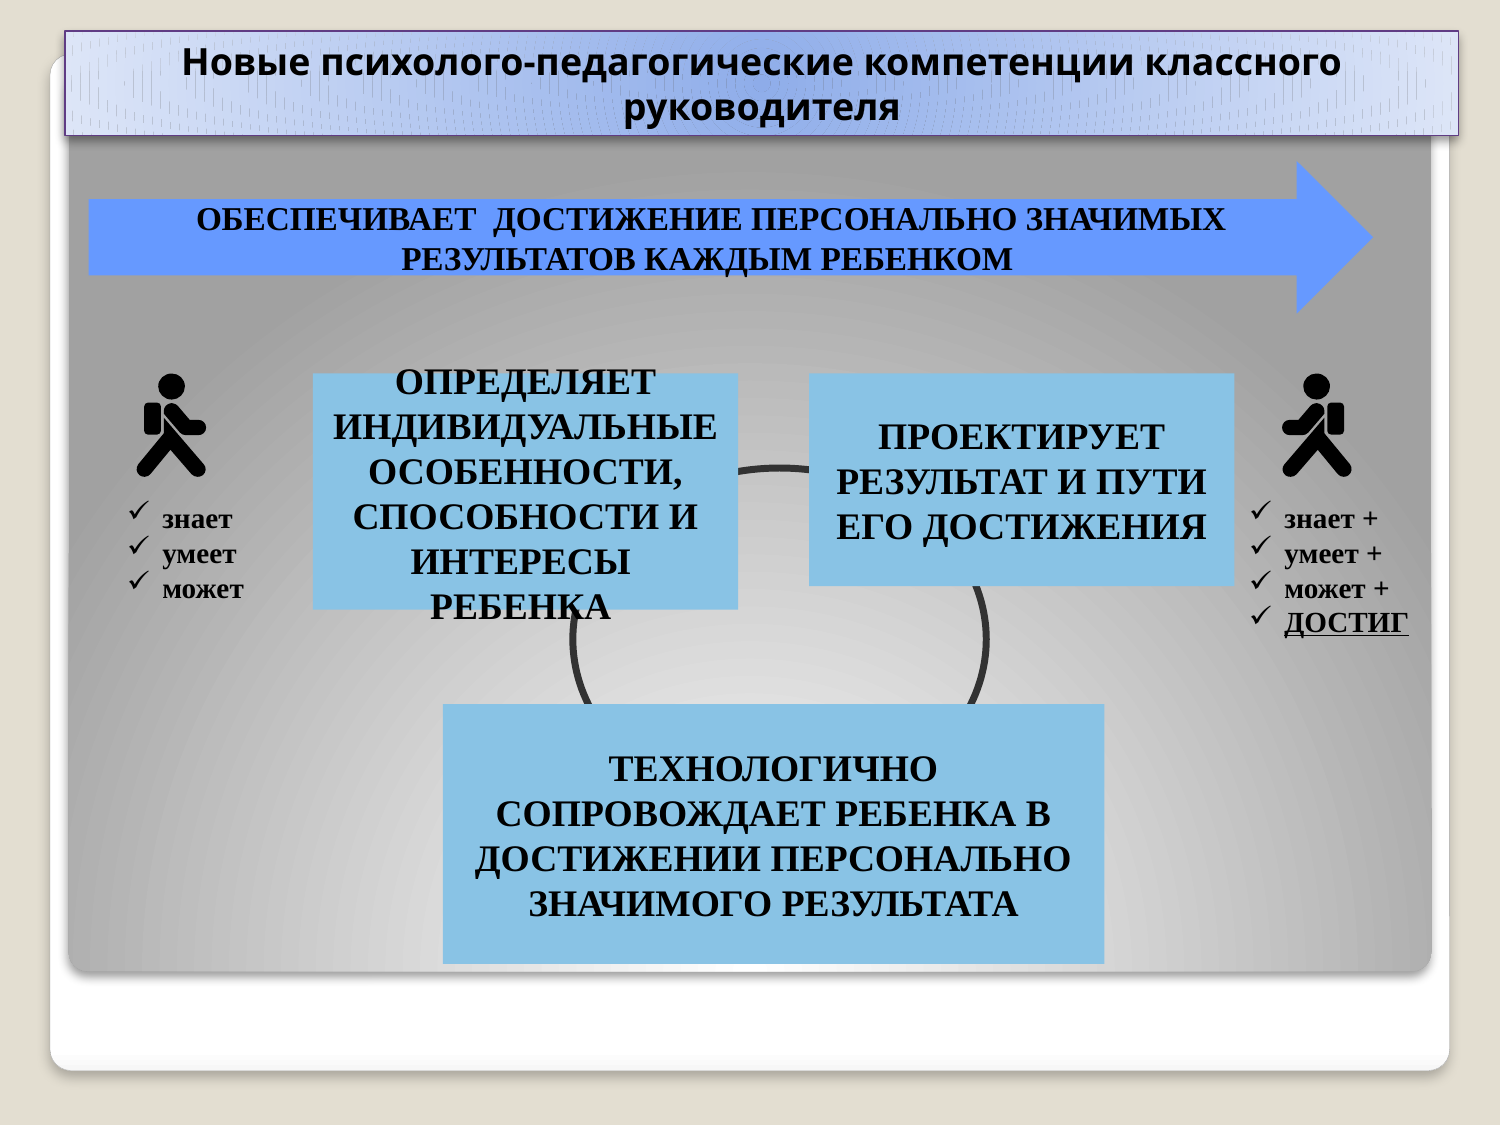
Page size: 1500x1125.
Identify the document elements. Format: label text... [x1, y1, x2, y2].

text_box [1282, 403, 1352, 477]
text_box проектирует результат и пути его достижения [806, 370, 1238, 589]
text_box ОБЕСПЕЧИВАЕТ ДОСТИЖЕНИЕ ПЕРСОНАЛЬНО ЗНАЧИМЫХ РЕЗУЛЬТАТОВ КАЖДЫМ РЕБЕНКОМ [85, 157, 1377, 318]
text_box [1303, 373, 1330, 400]
text_box [158, 373, 185, 400]
text_box [569, 464, 990, 701]
text_box [1327, 402, 1345, 435]
text_box знает умеет может [112, 491, 266, 612]
text_box знает + умеет + может + ДОСТИГ [1234, 491, 1435, 647]
text_box Новые психолого-педагогические компетенции классного руководителя [64, 30, 1459, 136]
text_box определяет индивидуальные особенности, способности и интересы ребенка [309, 370, 742, 613]
text_box [136, 403, 207, 477]
text_box [144, 402, 161, 435]
text_box технологично сопровождает ребенка в достижении персонально значимого результата [439, 701, 1108, 967]
